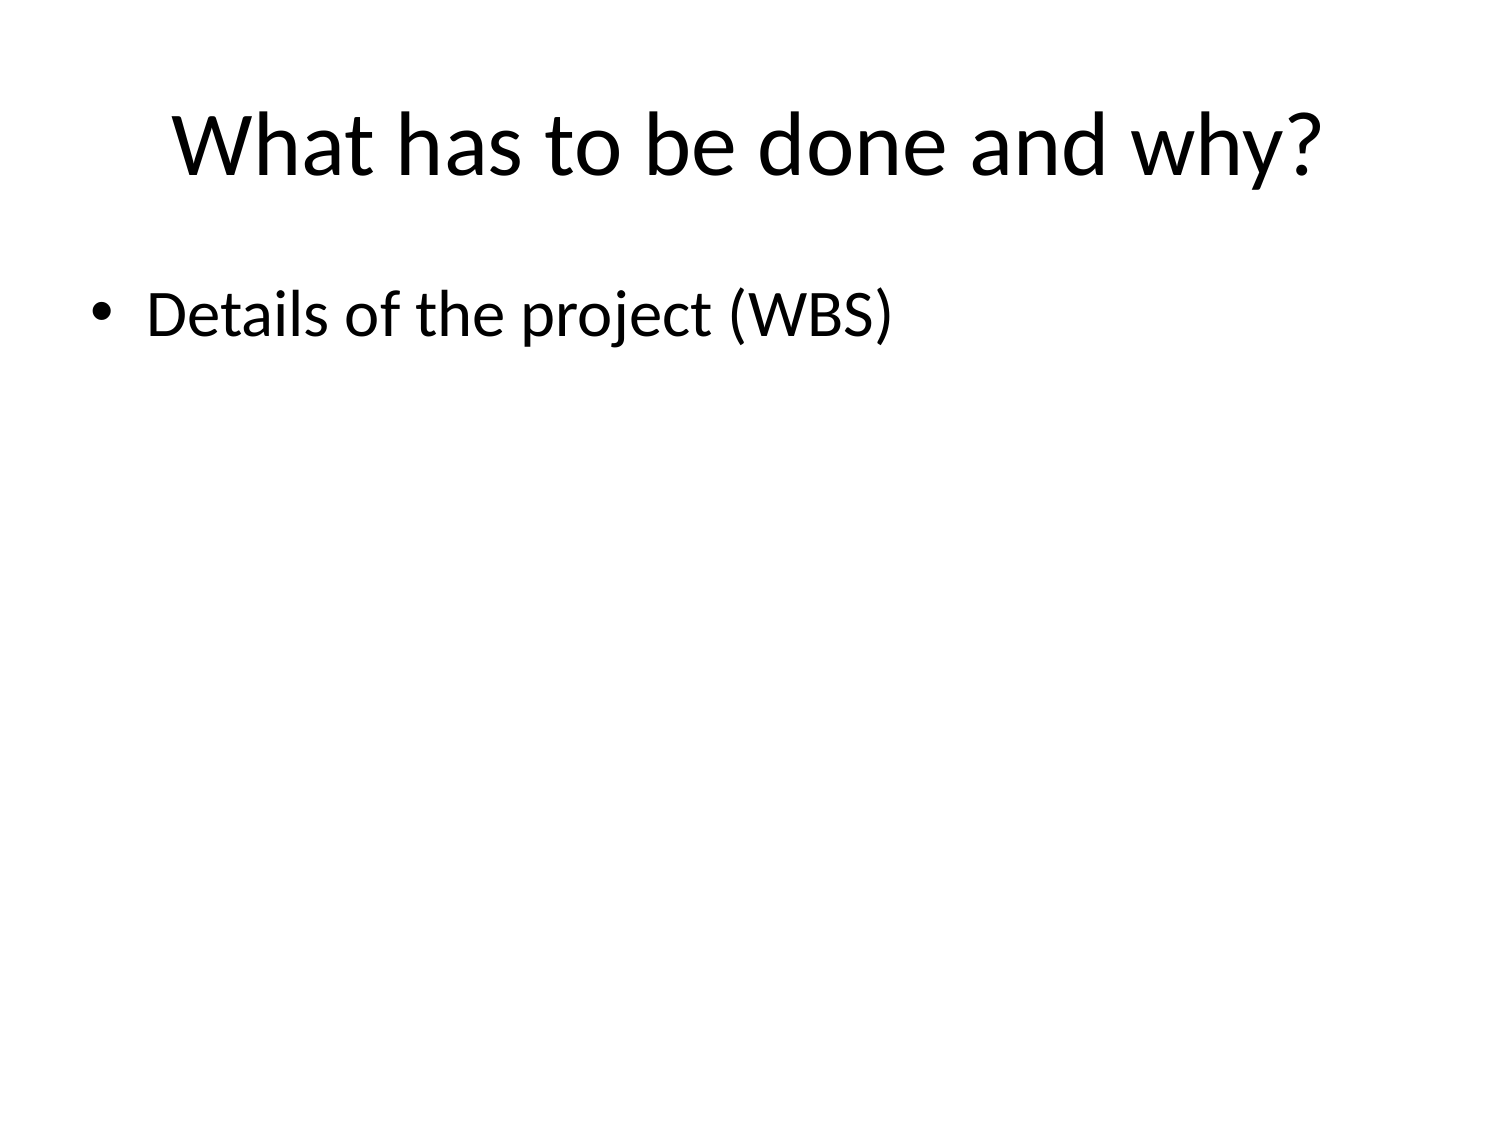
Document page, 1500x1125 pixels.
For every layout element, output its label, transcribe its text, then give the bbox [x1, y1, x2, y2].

title What has to be done and why? [75, 45, 1425, 233]
list Details of the project (WBS) [75, 262, 1425, 1005]
